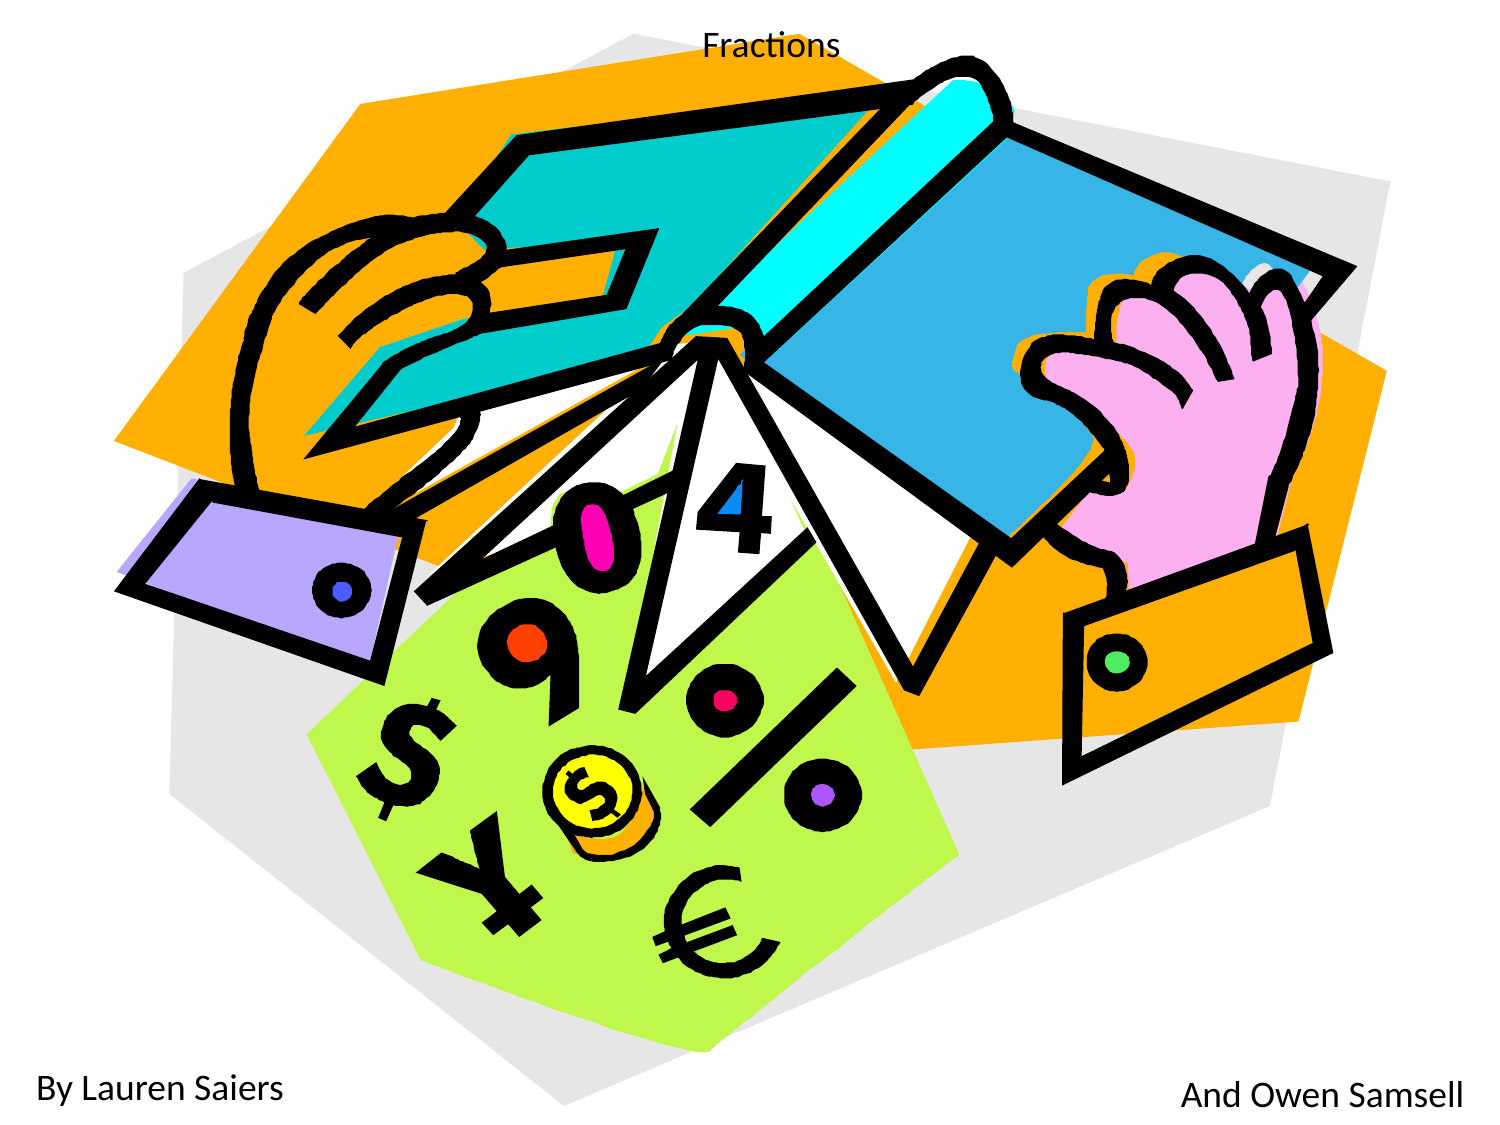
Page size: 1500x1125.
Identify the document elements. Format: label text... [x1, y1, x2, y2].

text_box And Owen Samsell [1411, 1062, 1500, 1122]
picture [113, 16, 1409, 1123]
text_box By Lauren Saiers [21, 1055, 108, 1116]
